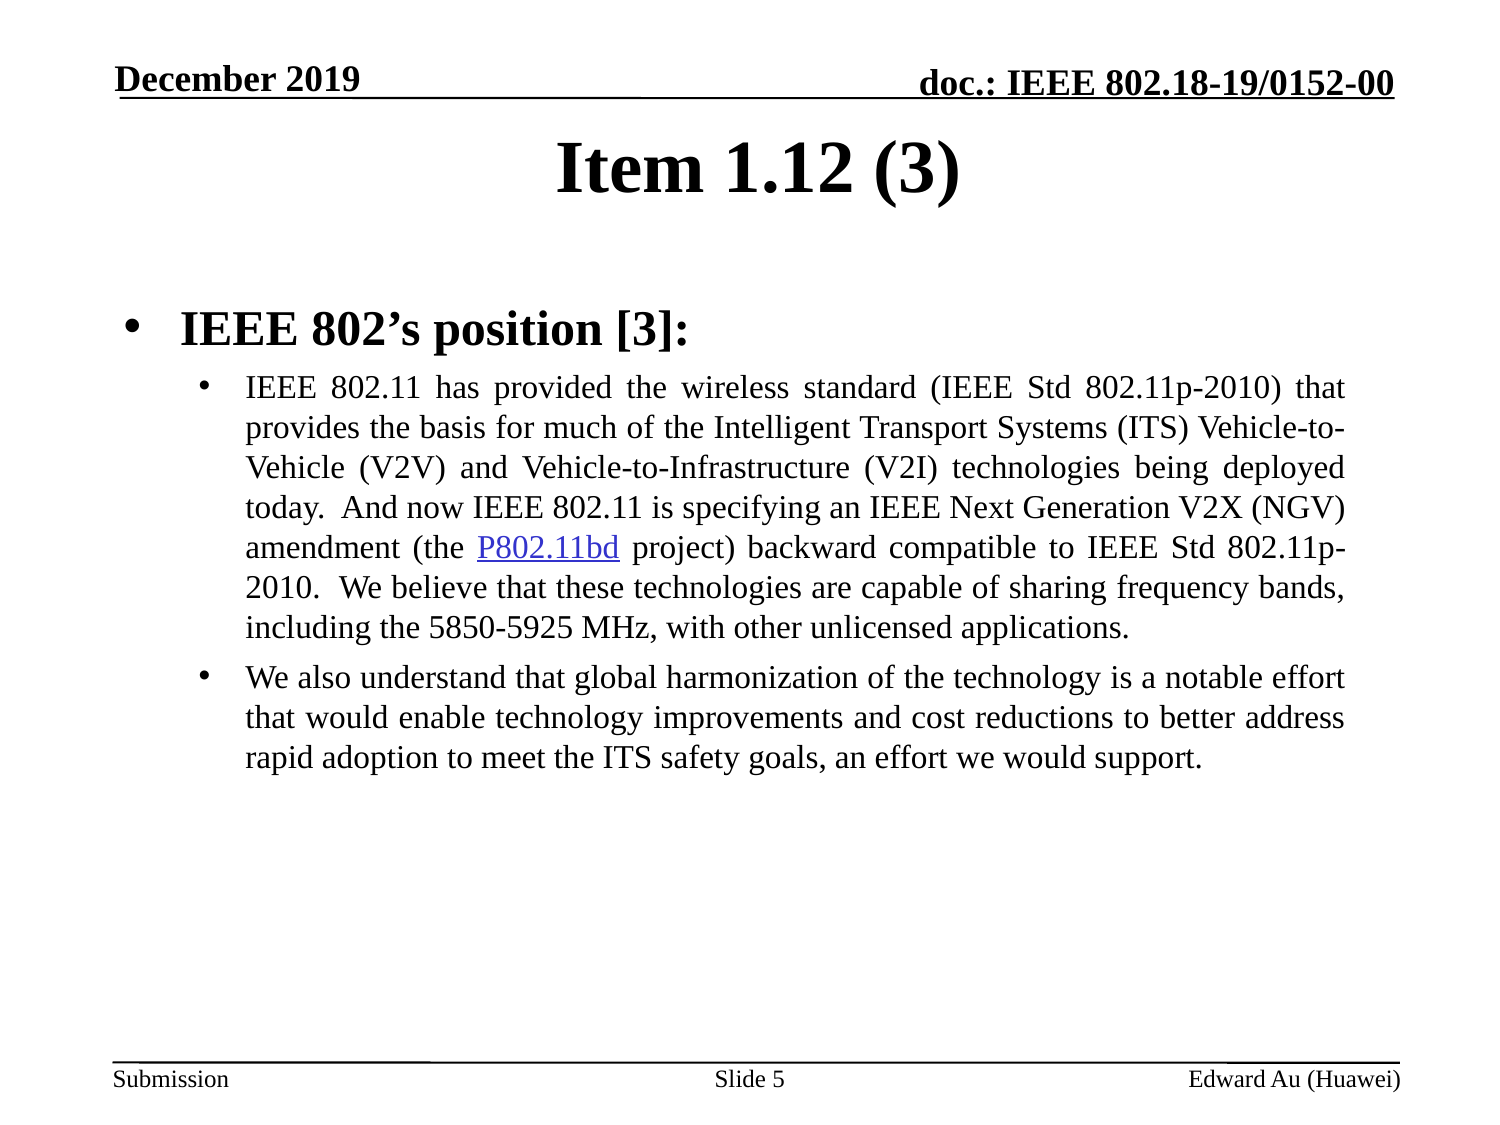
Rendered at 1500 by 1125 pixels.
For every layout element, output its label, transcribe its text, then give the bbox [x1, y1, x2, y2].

title Item 1.12 (3) [120, 99, 1396, 226]
list IEEE 802’s position [3]: IEEE 802.11 has provided the wireless standard (IEEE Std 802.11p-2010) that provides the basis for much of the Intelligent Transport Systems (ITS) Vehicle-to-Vehicle (V2V) and Vehicle-to-Infrastructure (V2I) technologies being deployed today. And now IEEE 802.11 is specifying an IEEE Next Generation V2X (NGV) amendment (the P802.11bd project) backward compatible to IEEE Std 802.11p-2010. We believe that these technologies are capable of sharing frequency bands, including the 5850-5925 MHz, with other unlicensed applications. We also understand that global harmonization of the technology is a notable effort that would enable technology improvements and cost reductions to better address rapid adoption to meet the ITS safety goals, an effort we would support. [108, 287, 1363, 951]
footer Edward Au (Huawei) [902, 1061, 1402, 1093]
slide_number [114, 54, 493, 100]
slide_number Slide 5 [699, 1061, 800, 1123]
